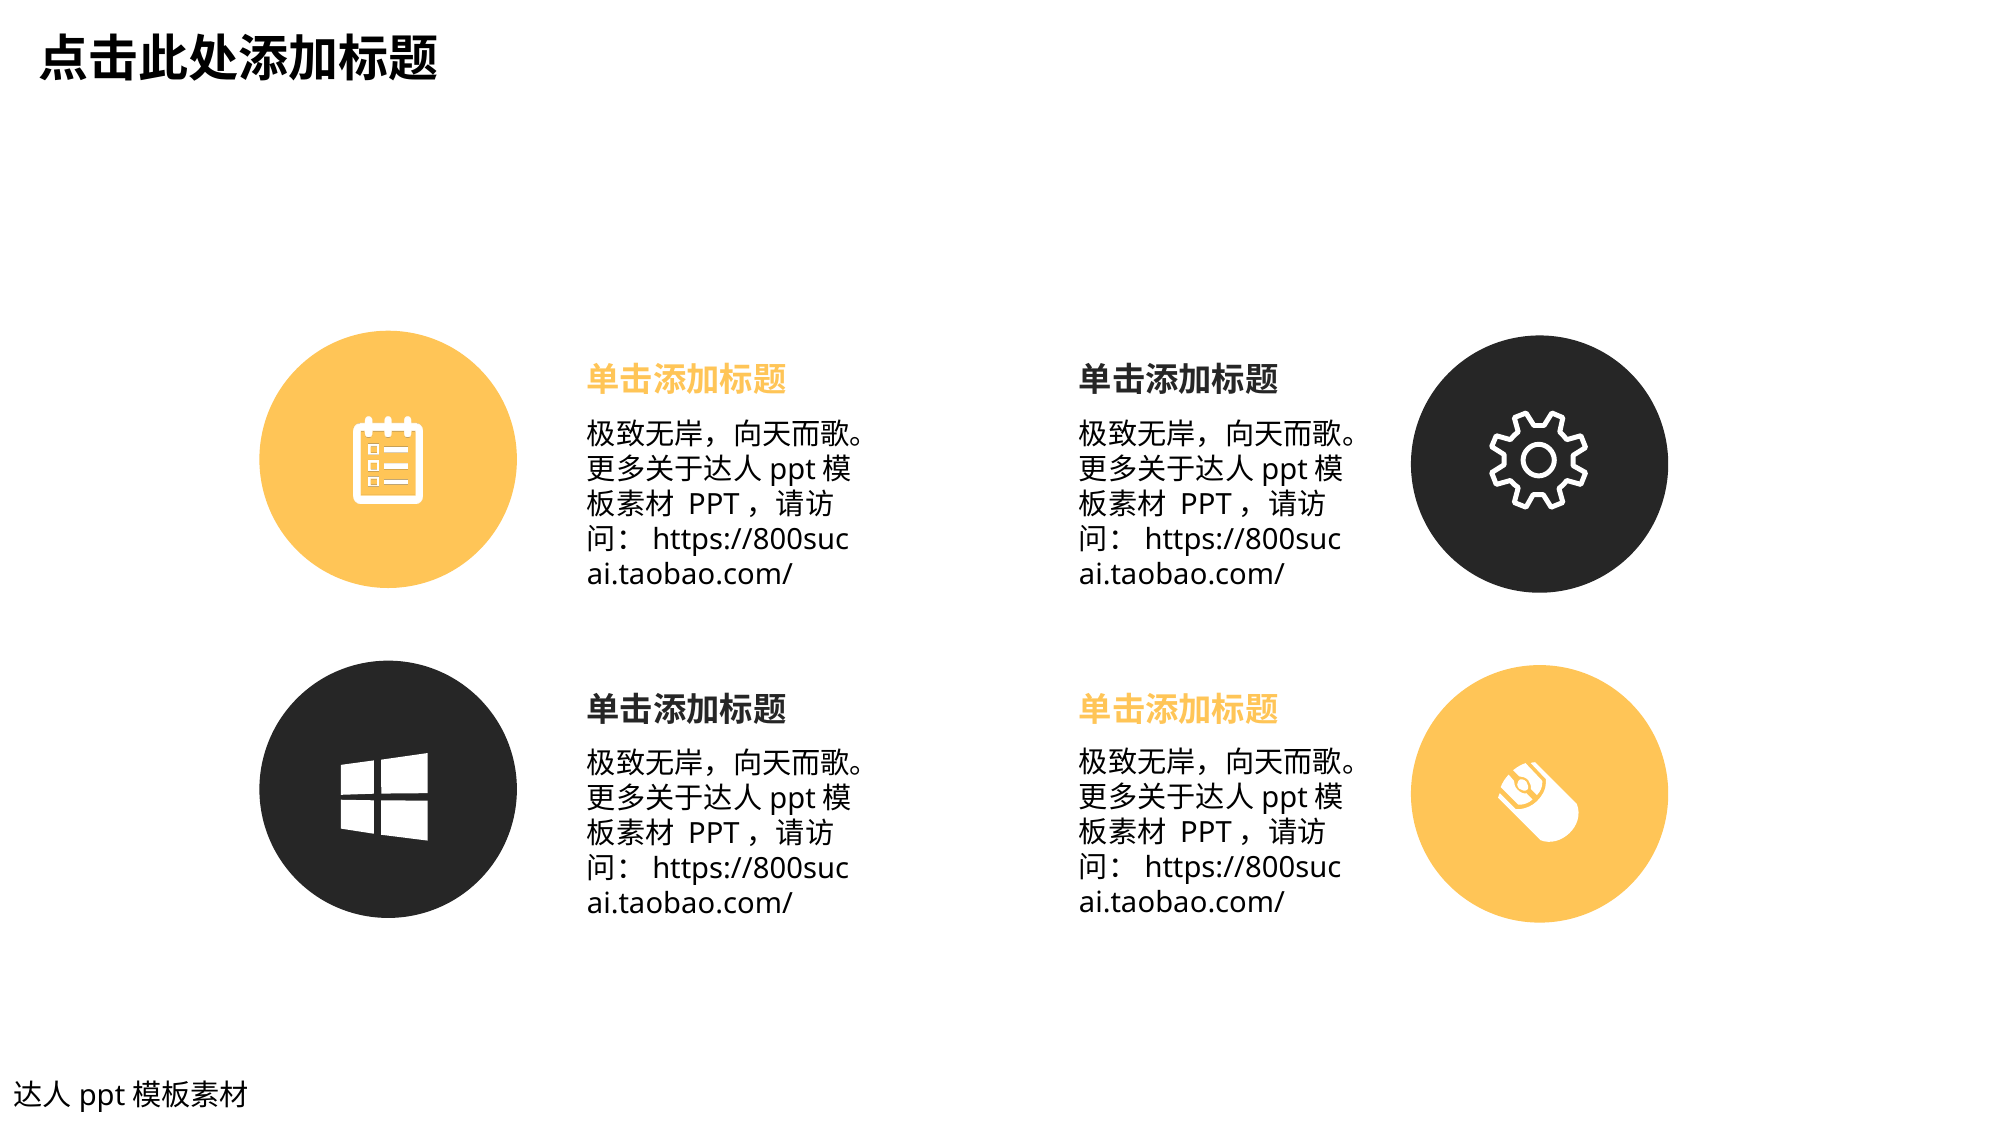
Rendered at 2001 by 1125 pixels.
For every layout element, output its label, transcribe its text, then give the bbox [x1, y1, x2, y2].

text_box [259, 330, 517, 589]
text_box [1410, 335, 1669, 593]
text_box 达人ppt模板素材 [0, 1069, 264, 1119]
text_box 极致无岸，向天而歌。更多关于达人ppt模板素材 PPT，请访问：https://800sucai.taobao.com/ [1064, 408, 1367, 633]
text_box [1491, 412, 1586, 508]
picture [352, 416, 424, 504]
text_box [340, 760, 374, 795]
text_box [381, 800, 428, 841]
text_box 单击添加标题 [572, 681, 862, 736]
text_box [259, 660, 517, 918]
text_box 极致无岸，向天而歌。更多关于达人ppt模板素材 PPT，请访问：https://800sucai.taobao.com/ [572, 736, 875, 962]
text_box [1410, 665, 1669, 923]
text_box 单击添加标题 [572, 350, 862, 406]
text_box 单击添加标题 [1064, 681, 1354, 735]
text_box 点击此处添加标题 [23, 18, 465, 94]
text_box 极致无岸，向天而歌。更多关于达人ppt模板素材 PPT，请访问：https://800sucai.taobao.com/ [572, 408, 875, 633]
text_box 极致无岸，向天而歌。更多关于达人ppt模板素材 PPT，请访问：https://800sucai.taobao.com/ [1064, 735, 1367, 961]
text_box 单击添加标题 [1064, 350, 1354, 406]
text_box [1498, 762, 1579, 842]
text_box [340, 799, 374, 834]
text_box [381, 753, 428, 794]
